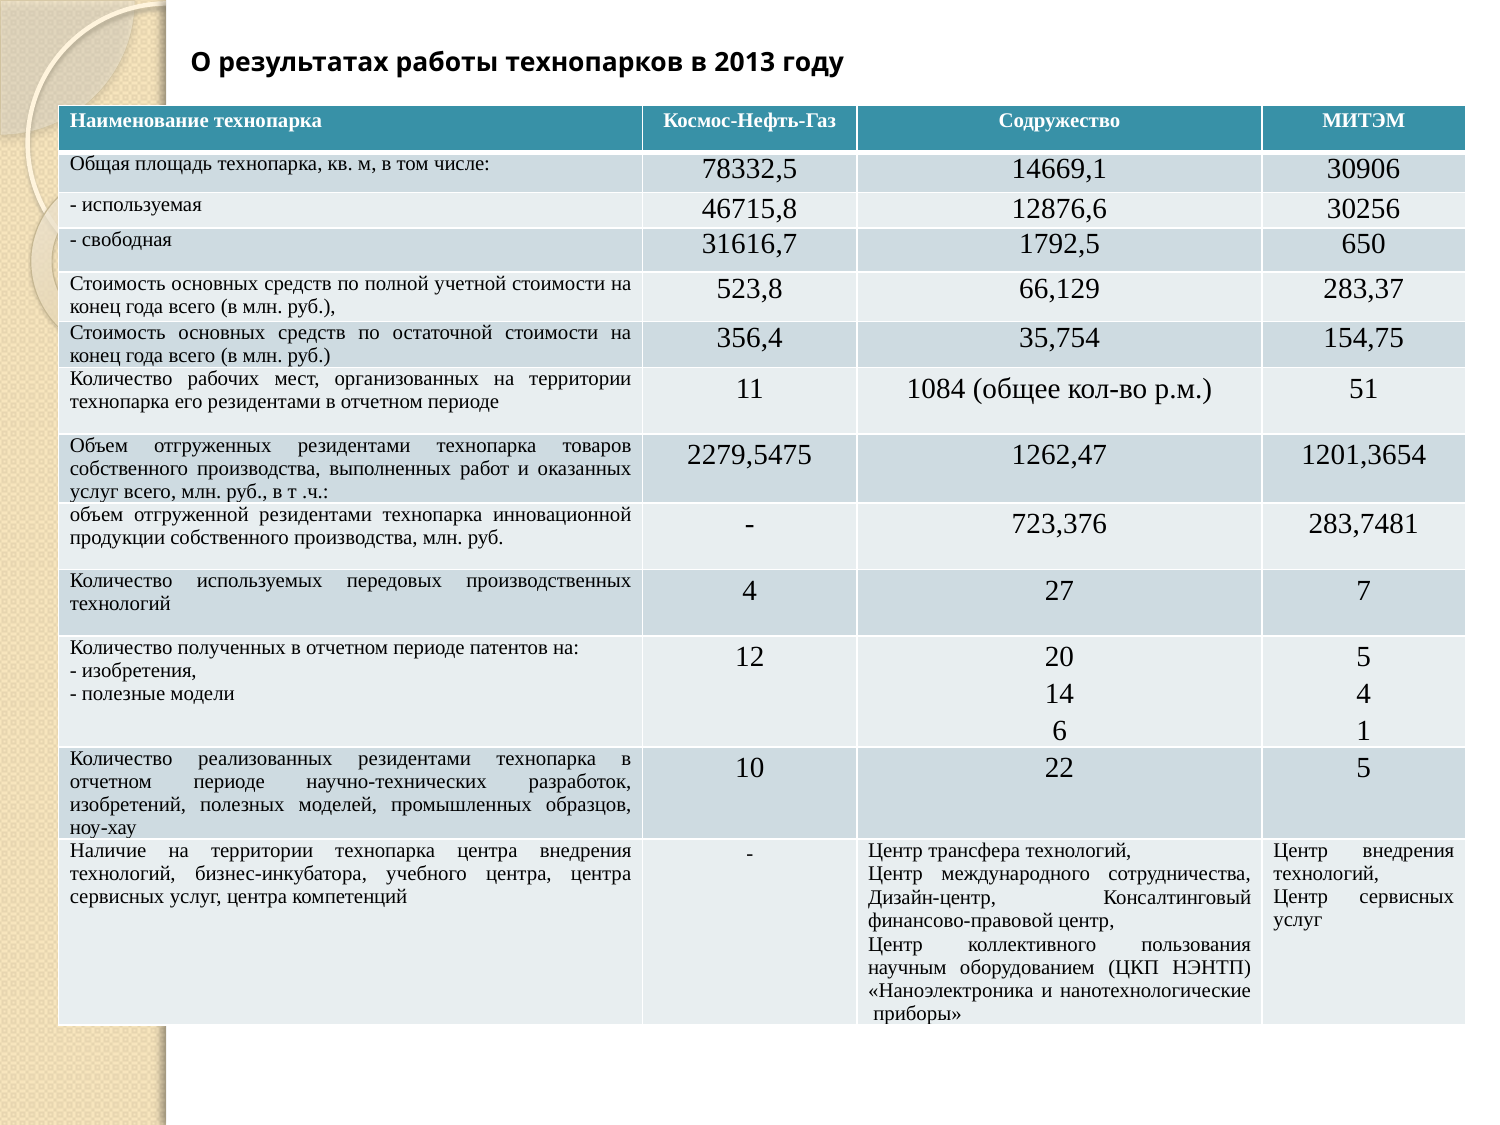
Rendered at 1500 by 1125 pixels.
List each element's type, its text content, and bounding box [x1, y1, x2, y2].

table_cell 154,75 [1263, 322, 1465, 367]
table_cell 1792,5 [858, 229, 1261, 271]
table_header Космос-Нефть-Газ [643, 106, 856, 150]
table_cell 2279,5475 [643, 435, 856, 502]
table_cell 27 [858, 570, 1261, 635]
table_cell - свободная [59, 229, 642, 271]
table_cell Центр внедрения технологий, Центр сервисных услуг [1263, 840, 1465, 1024]
table_header МИТЭМ [1263, 106, 1465, 150]
table_cell 10 [643, 748, 856, 838]
table_cell Количество полученных в отчетном периоде патентов на: - изобретения, - полезные модели [59, 637, 642, 746]
table_cell 5 4 1 [1263, 637, 1465, 746]
table_cell 31616,7 [643, 229, 856, 271]
table_cell 66,129 [858, 273, 1261, 321]
table_cell 650 [1263, 229, 1465, 271]
table_cell 1084 (общее кол-во р.м.) [858, 368, 1261, 433]
table_cell 46715,8 [643, 193, 856, 227]
table_cell 11 [643, 368, 856, 433]
table_cell 12 [643, 637, 856, 746]
table_cell 78332,5 [643, 155, 856, 192]
table_cell 283,7481 [1263, 504, 1465, 569]
table_cell - [643, 504, 856, 569]
table_cell 30256 [1263, 193, 1465, 227]
table_cell 723,376 [858, 504, 1261, 569]
table_cell 1262,47 [858, 435, 1261, 502]
table_cell 283,37 [1263, 273, 1465, 321]
table_cell 7 [1263, 570, 1465, 635]
table_cell 523,8 [643, 273, 856, 321]
table_cell 51 [1263, 368, 1465, 433]
table_cell Стоимость основных средств по полной учетной стоимости на конец года всего (в млн. руб.), [59, 273, 642, 321]
table_cell 22 [858, 748, 1261, 838]
table_cell - [643, 840, 856, 1024]
table_cell объем отгруженной резидентами технопарка инновационной продукции собственного производства, млн. руб. [59, 504, 642, 569]
table_cell 20 14 6 [858, 637, 1261, 746]
table_cell 5 [1263, 748, 1465, 838]
table_cell Количество рабочих мест, организованных на территории технопарка его резидентами в отчетном периоде [59, 368, 642, 433]
table_cell Центр трансфера технологий, Центр международного сотрудничества, Дизайн-центр, Консалтинговый финансово-правовой центр, Центр коллективного пользования научным оборудованием (ЦКП НЭНТП) «Наноэлектроника и нанотехнологические приборы» [858, 840, 1261, 1024]
table_cell 12876,6 [858, 193, 1261, 227]
table_cell Объем отгруженных резидентами технопарка товаров собственного производства, выполненных работ и оказанных услуг всего, млн. руб., в т .ч.: [59, 435, 642, 502]
table_header Наименование технопарка [59, 106, 642, 150]
table_header Содружество [858, 106, 1261, 150]
table_cell Наличие на территории технопарка центра внедрения технологий, бизнес-инкубатора, учебного центра, центра сервисных услуг, центра компетенций [59, 840, 642, 1024]
table_cell Стоимость основных средств по остаточной стоимости на конец года всего (в млн. руб.) [59, 322, 642, 367]
table_cell Количество используемых передовых производственных технологий [59, 570, 642, 635]
title О результатах работы технопарков в 2013 году [175, 0, 1442, 105]
table_cell Общая площадь технопарка, кв. м, в том числе: [59, 155, 642, 192]
table_cell 4 [643, 570, 856, 635]
table_cell 356,4 [643, 322, 856, 367]
table_cell 30906 [1263, 155, 1465, 192]
table_cell 35,754 [858, 322, 1261, 367]
table_cell - используемая [59, 193, 642, 227]
table_cell 14669,1 [858, 155, 1261, 192]
table_cell 1201,3654 [1263, 435, 1465, 502]
table_cell Количество реализованных резидентами технопарка в отчетном периоде научно-технических разработок, изобретений, полезных моделей, промышленных образцов, ноу-хау [59, 748, 642, 838]
